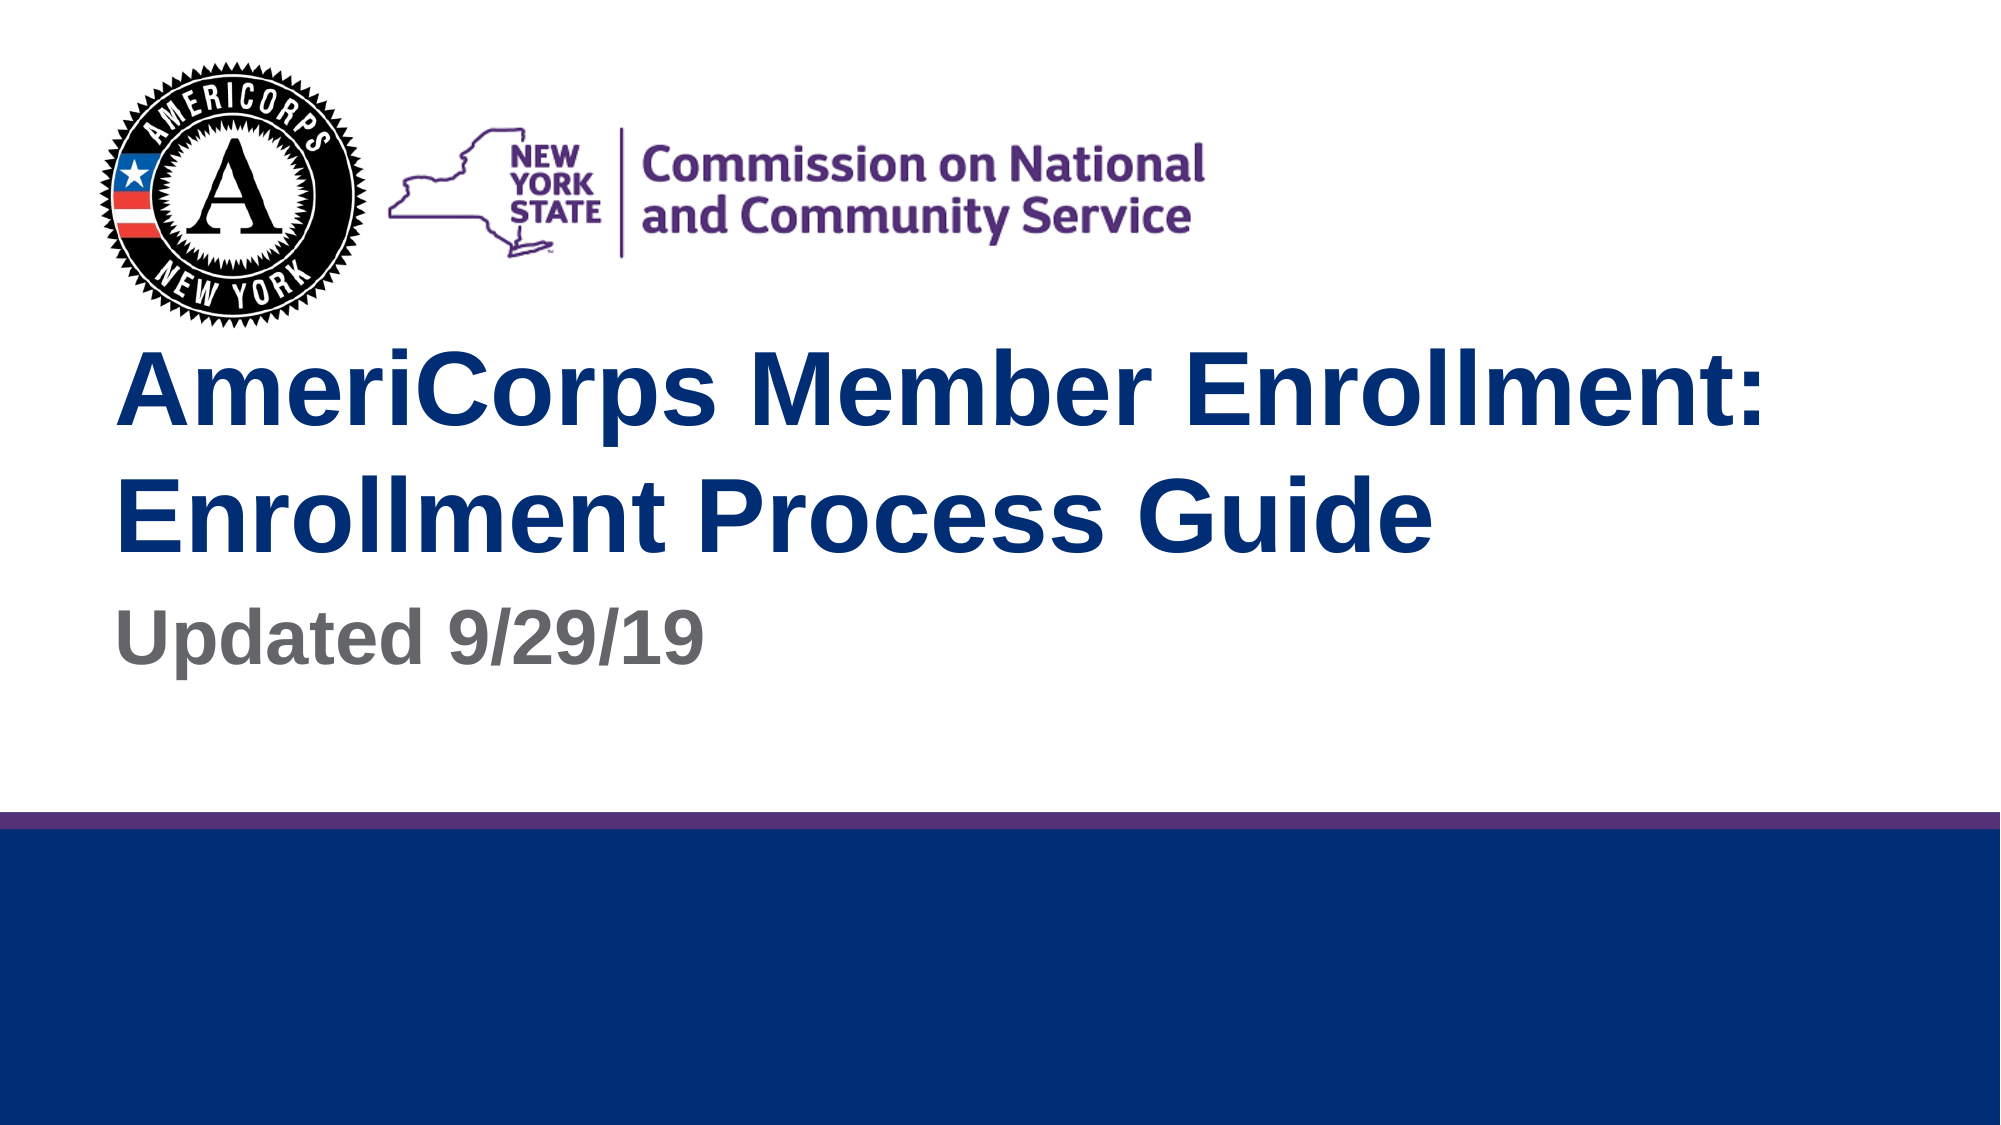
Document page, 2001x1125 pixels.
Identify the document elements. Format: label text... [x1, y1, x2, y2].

picture [98, 60, 367, 329]
title AmeriCorps Member Enrollment: Enrollment Process Guide [99, 312, 1900, 582]
picture [383, 118, 1212, 263]
list Updated 9/29/19 [99, 582, 1900, 688]
